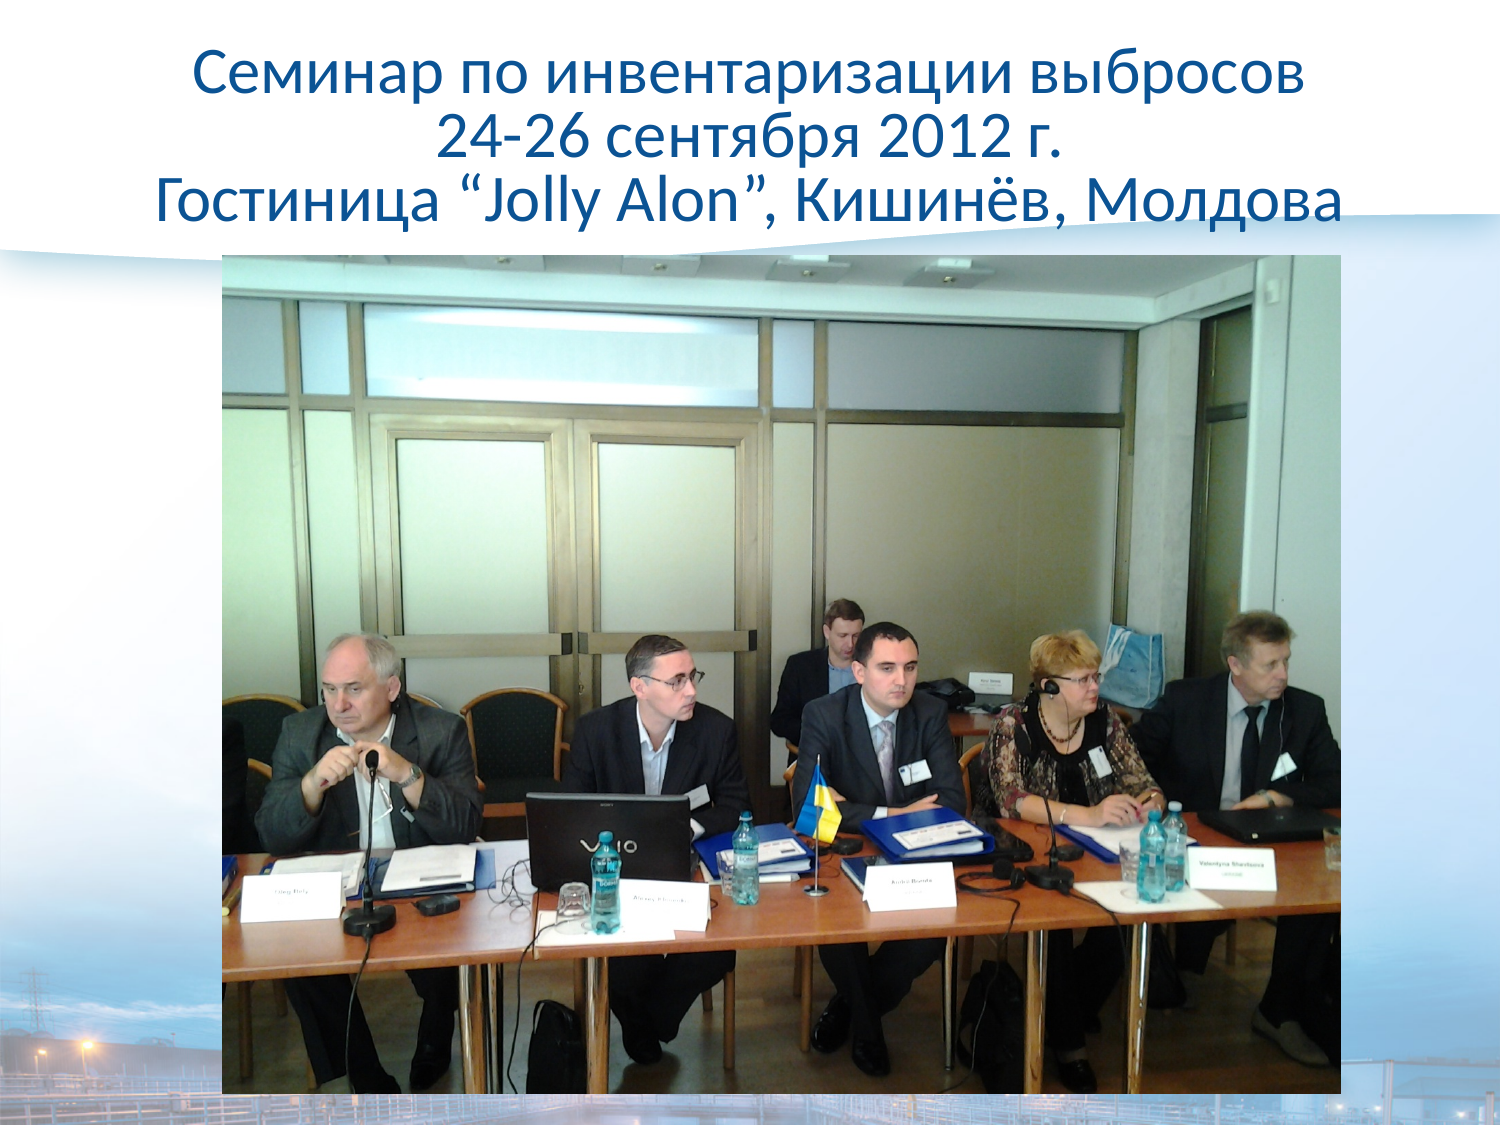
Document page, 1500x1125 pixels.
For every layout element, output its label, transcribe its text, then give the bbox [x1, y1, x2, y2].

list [222, 255, 1341, 1095]
title Семинар по инвентаризации выбросов 24-26 сентября 2012 г. Гостиница “Jolly Alon”, Кишинёв, Молдова [75, 45, 1425, 233]
picture [0, 215, 1500, 1125]
